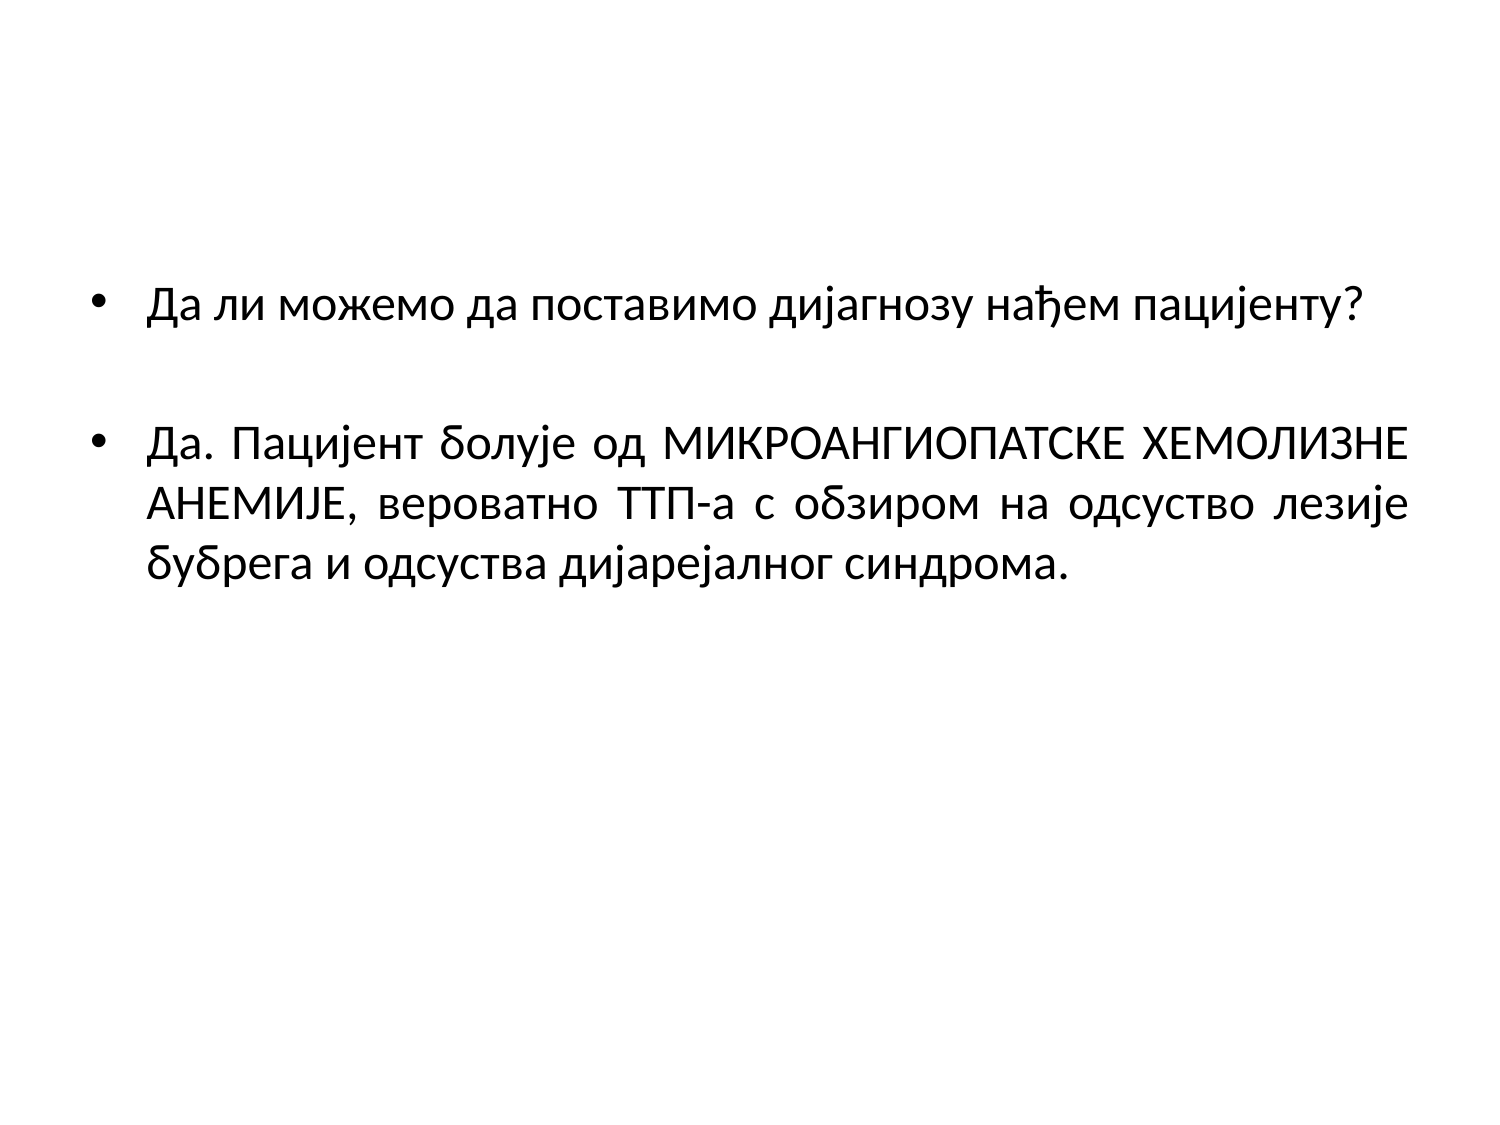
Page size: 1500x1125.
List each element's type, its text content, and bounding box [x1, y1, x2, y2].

list Да ли можемо да поставимо дијагнозу нађем пацијенту? Да. Пацијент болује од МИКРОАНГИОПАТСКЕ ХЕМОЛИЗНЕ АНЕМИЈЕ, вероватно ТТП-а с обзиром на одсуство лезије бубрега и одсуства дијарејалног синдрома. [75, 262, 1425, 1005]
